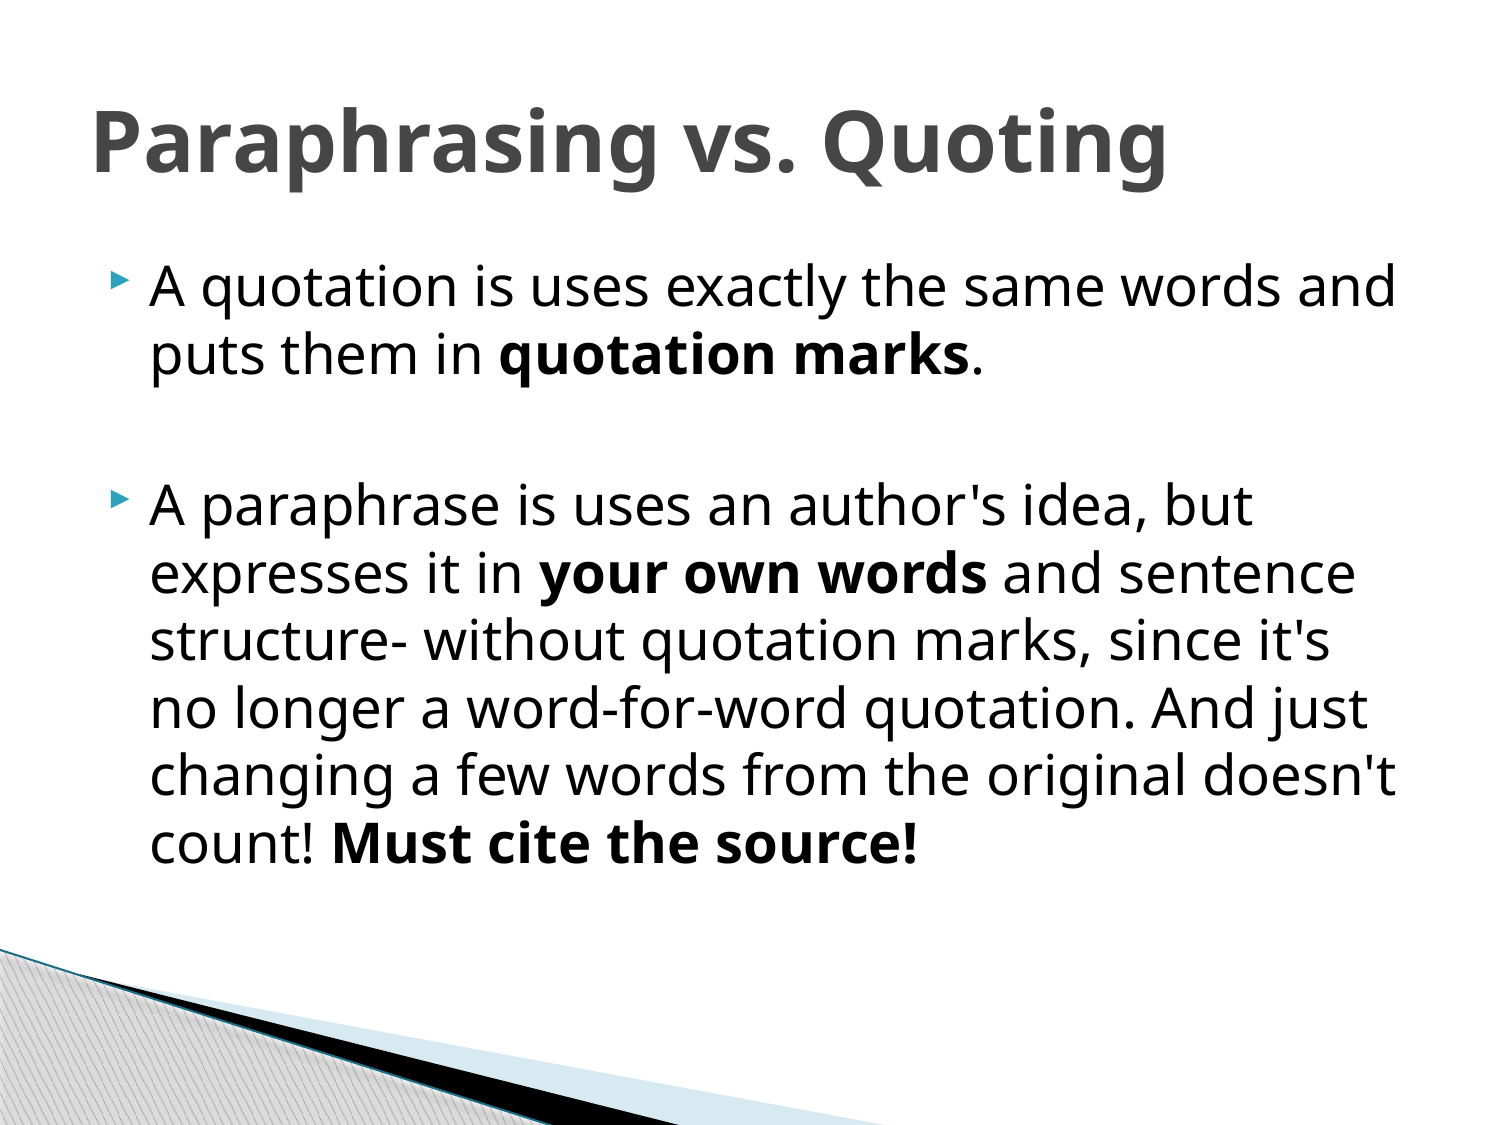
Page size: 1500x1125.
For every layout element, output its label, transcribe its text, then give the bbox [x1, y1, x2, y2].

list A quotation is uses exactly the same words and puts them in quotation marks. A paraphrase is uses an author's idea, but expresses it in your own words and sentence structure- without quotation marks, since it's no longer a word-for-word quotation. And just changing a few words from the original doesn't count! Must cite the source! [75, 243, 1425, 986]
title Paraphrasing vs. Quoting [75, 45, 1425, 233]
